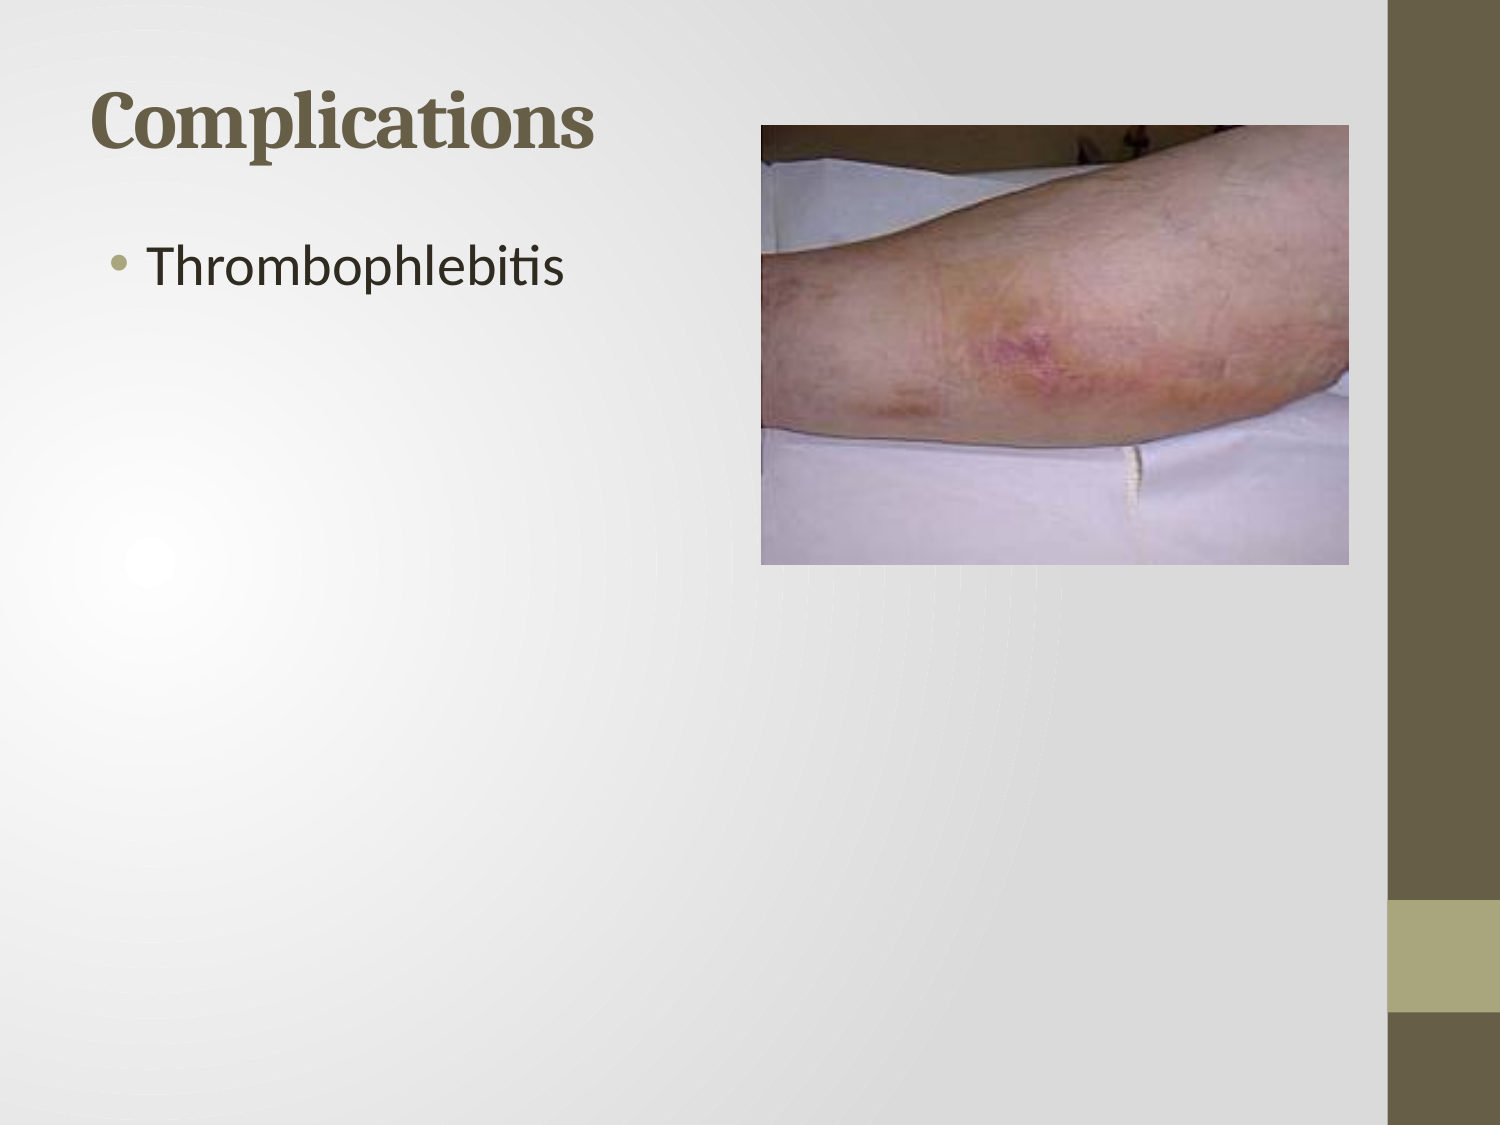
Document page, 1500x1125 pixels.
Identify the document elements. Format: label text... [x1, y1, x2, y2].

title Complications [75, 45, 1353, 185]
list Thrombophlebitis [75, 219, 1353, 1050]
picture [761, 124, 1350, 566]
